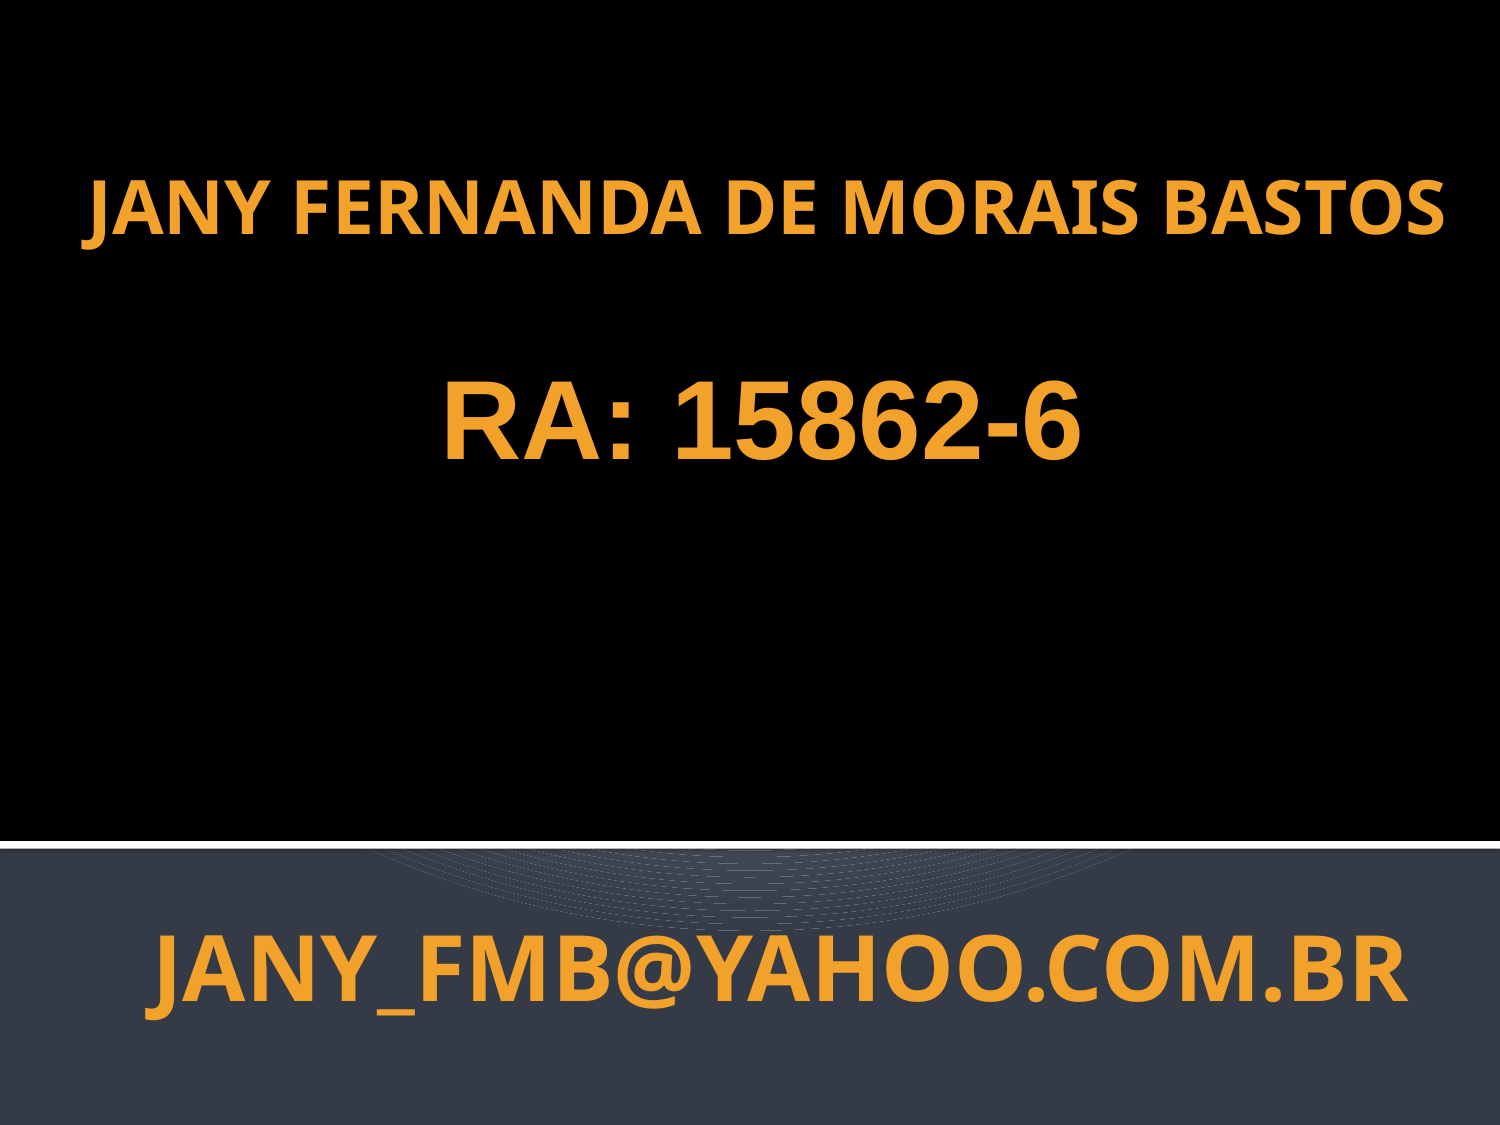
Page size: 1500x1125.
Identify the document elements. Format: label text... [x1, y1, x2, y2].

text_box Ra: 15862-6 [425, 339, 1099, 490]
text_box JANY FERNANDA DE MORAIS BASTOS [72, 152, 1463, 258]
text_box JANY_FMB@YAHOO.COM.BR [137, 902, 1425, 1028]
